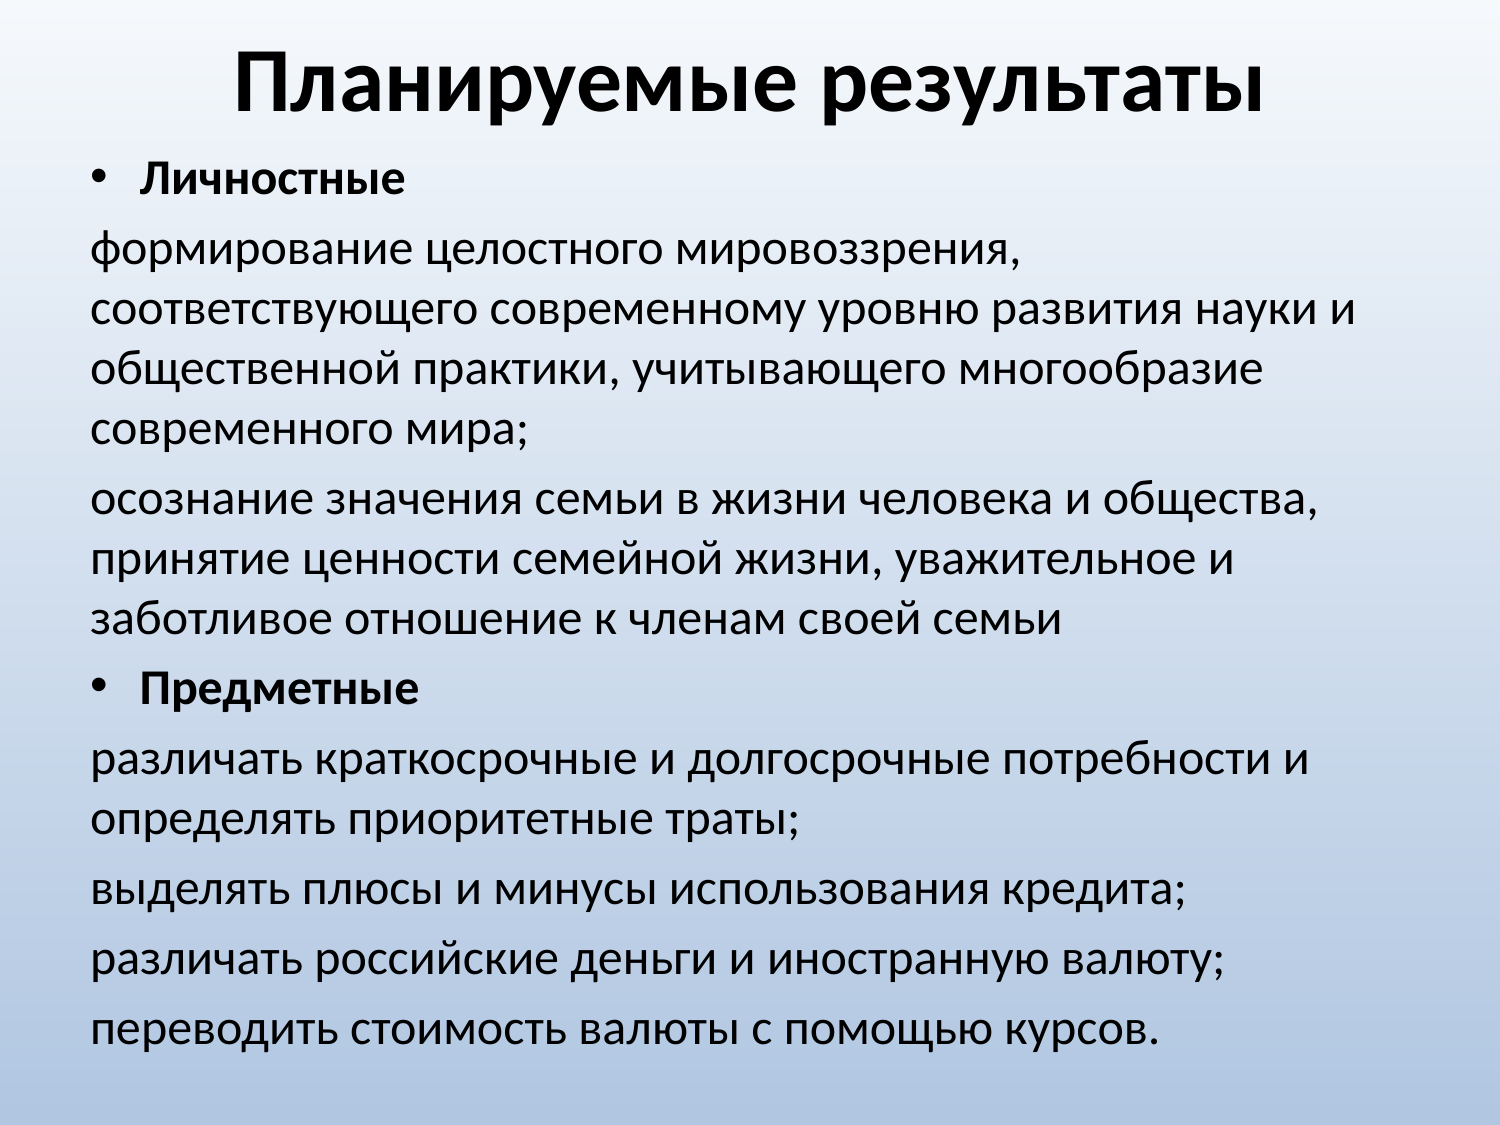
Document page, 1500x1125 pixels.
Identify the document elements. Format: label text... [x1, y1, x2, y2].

title Планируемые результаты [75, 0, 1425, 137]
list Личностные формирование целостного мировоззрения, соответствующего современному уровню развития науки и общественной практики, учитывающего многообразие современного мира; осознание значения семьи в жизни человека и общества, принятие ценности семейной жизни, уважительное и заботливое отношение к членам своей семьи Предметные различать краткосрочные и долгосрочные потребности и определять приоритетные траты; выделять плюсы и минусы использования кредита; различать российские деньги и иностранную валюту; переводить стоимость валюты с помощью курсов. [75, 137, 1425, 1071]
